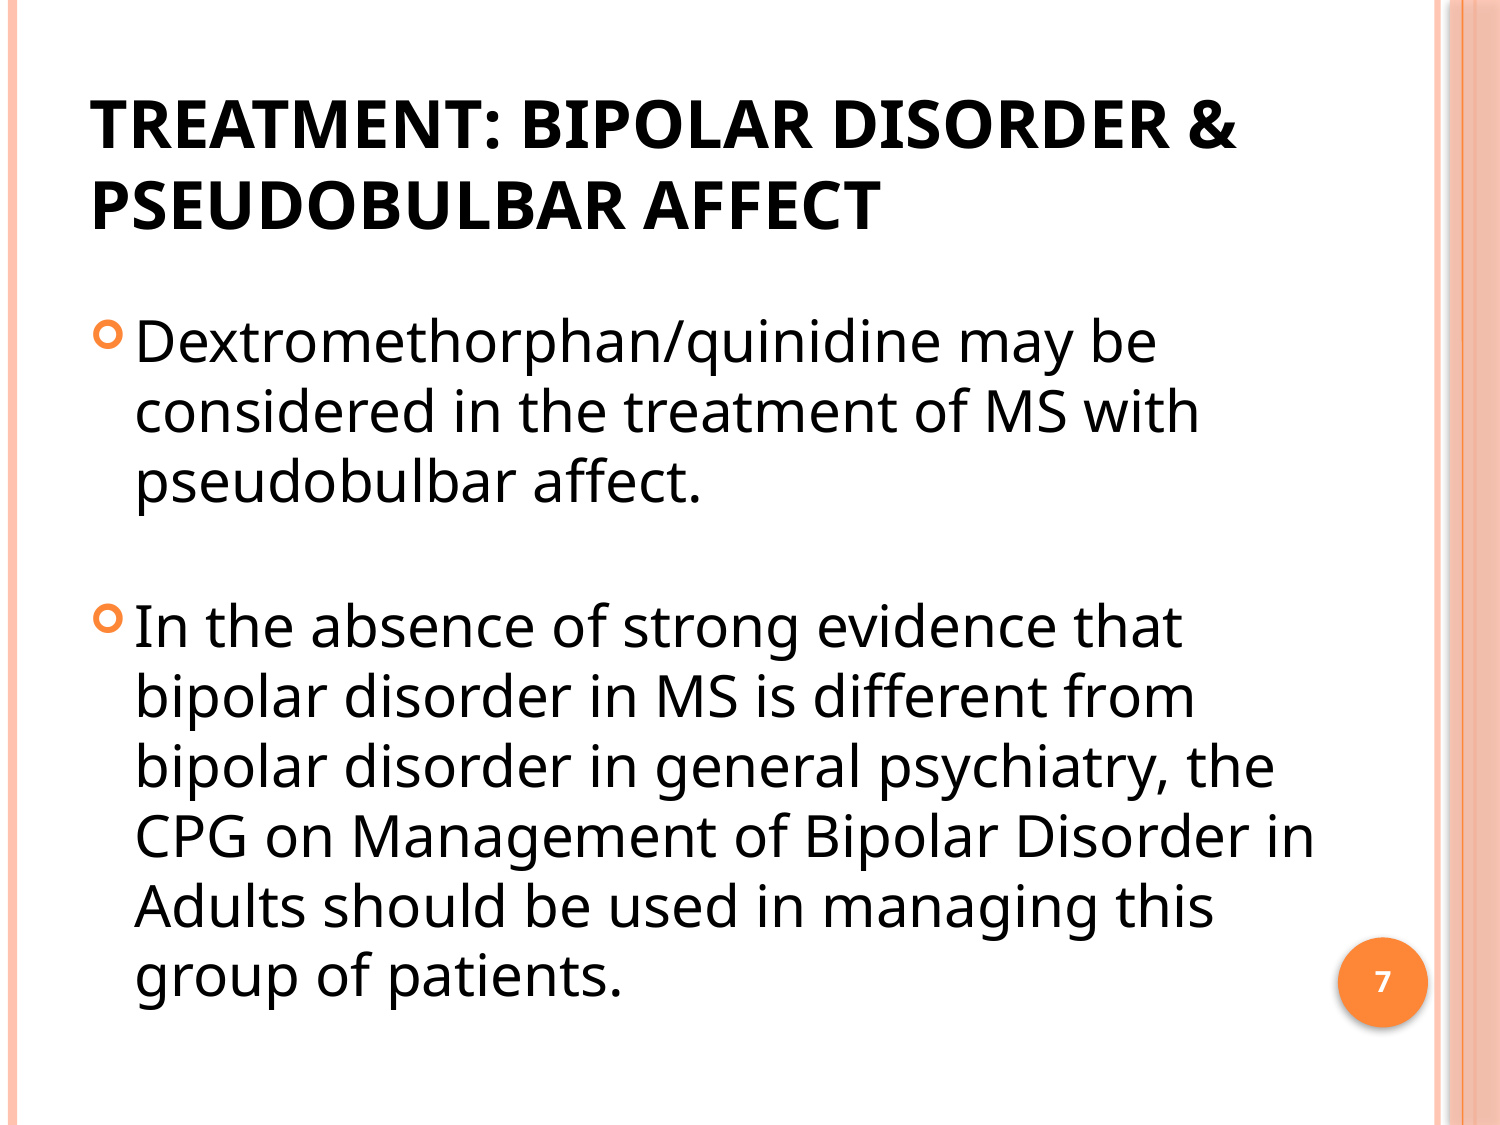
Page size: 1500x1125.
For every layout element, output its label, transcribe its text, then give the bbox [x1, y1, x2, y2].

list Dextromethorphan/quinidine may be considered in the treatment of MS with pseudobulbar affect. In the absence of strong evidence that bipolar disorder in MS is different from bipolar disorder in general psychiatry, the CPG on Management of Bipolar Disorder in Adults should be used in managing this group of patients. [75, 297, 1379, 1063]
slide_number 7 [1333, 940, 1434, 1027]
title Treatment: Bipolar Disorder & Pseudobulbar Affect [75, 62, 1300, 250]
